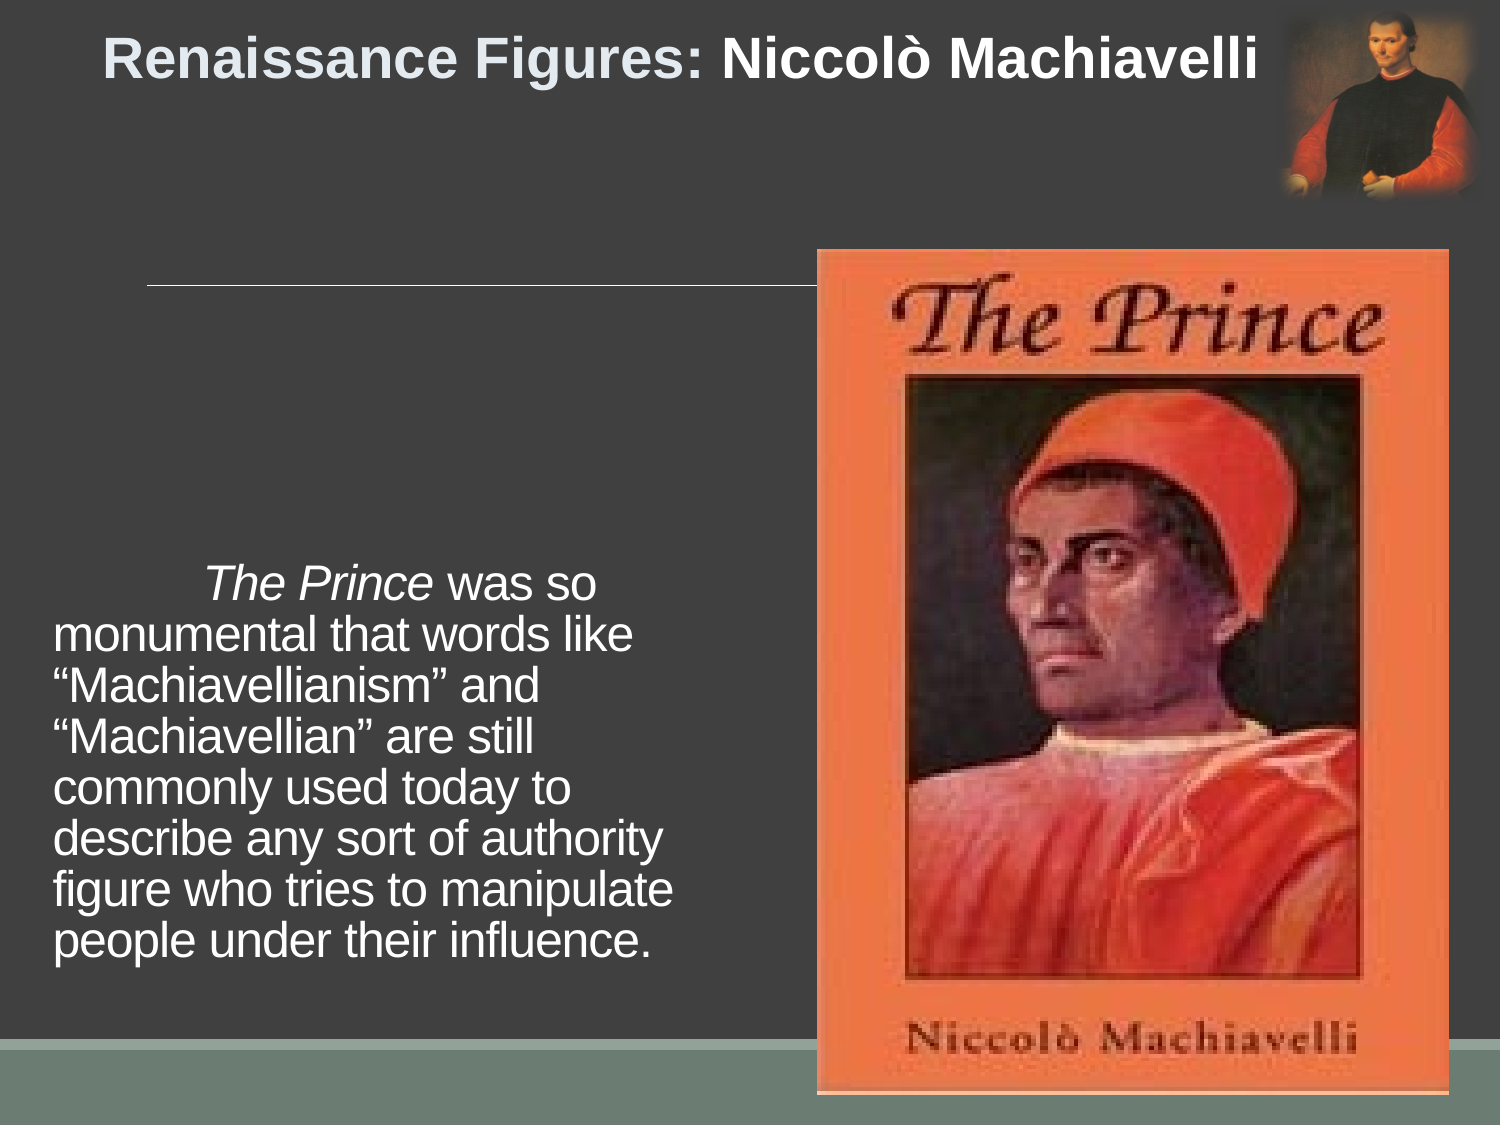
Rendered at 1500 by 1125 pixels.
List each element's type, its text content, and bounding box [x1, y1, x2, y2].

picture [817, 249, 1450, 1096]
picture [1274, 2, 1486, 207]
title The Prince was so monumental that words like “Machiavellianism” and “Machiavellian” are still commonly used today to describe any sort of authority figure who tries to manipulate people under their influence. [37, 215, 763, 975]
text_box Renaissance Figures: Niccolò Machiavelli [0, 12, 1271, 105]
